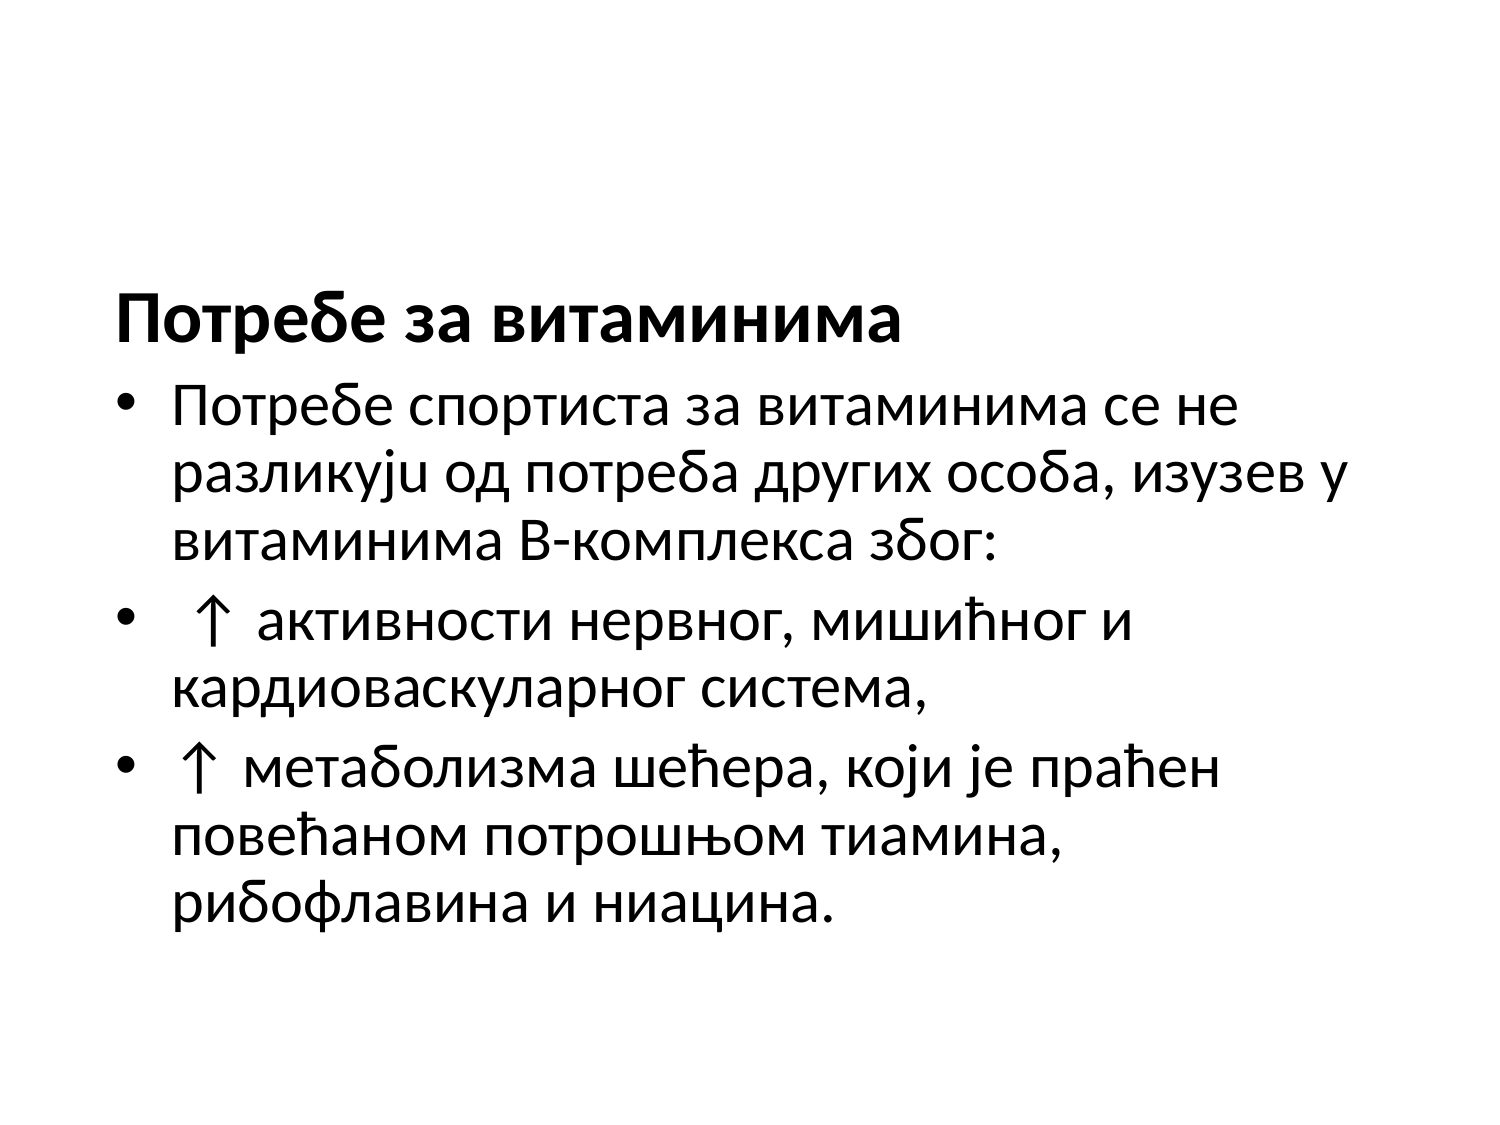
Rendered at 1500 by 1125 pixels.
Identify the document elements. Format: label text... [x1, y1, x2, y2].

list Потребе за витаминима Потребe спортиста за витаминима се не разликујu од потреба других осoба, изузев у витаминима В-комплекса због: ↑ активности нервног, мишићног и кардиоваскуларног система, ↑ метаболизма шећeра, који је праћен повећаном потрошњом тиамина, рибофлавина и ниацина. [100, 207, 1451, 984]
